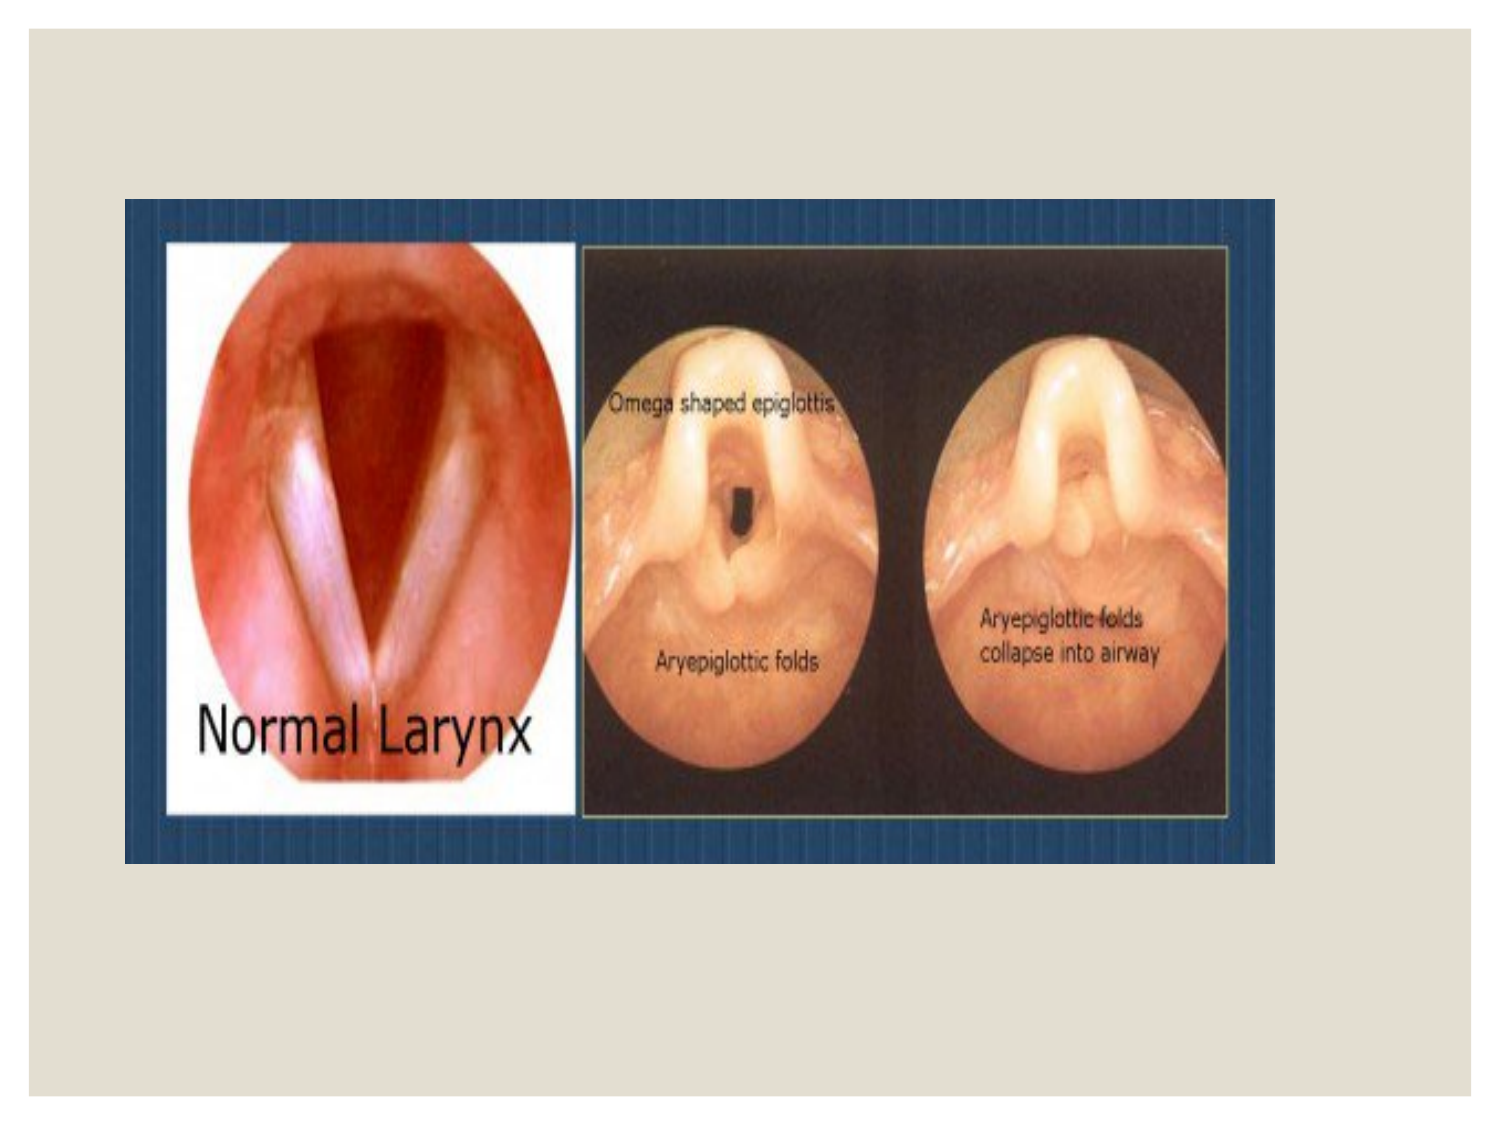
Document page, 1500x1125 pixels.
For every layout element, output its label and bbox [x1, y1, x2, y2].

picture [124, 199, 1275, 865]
